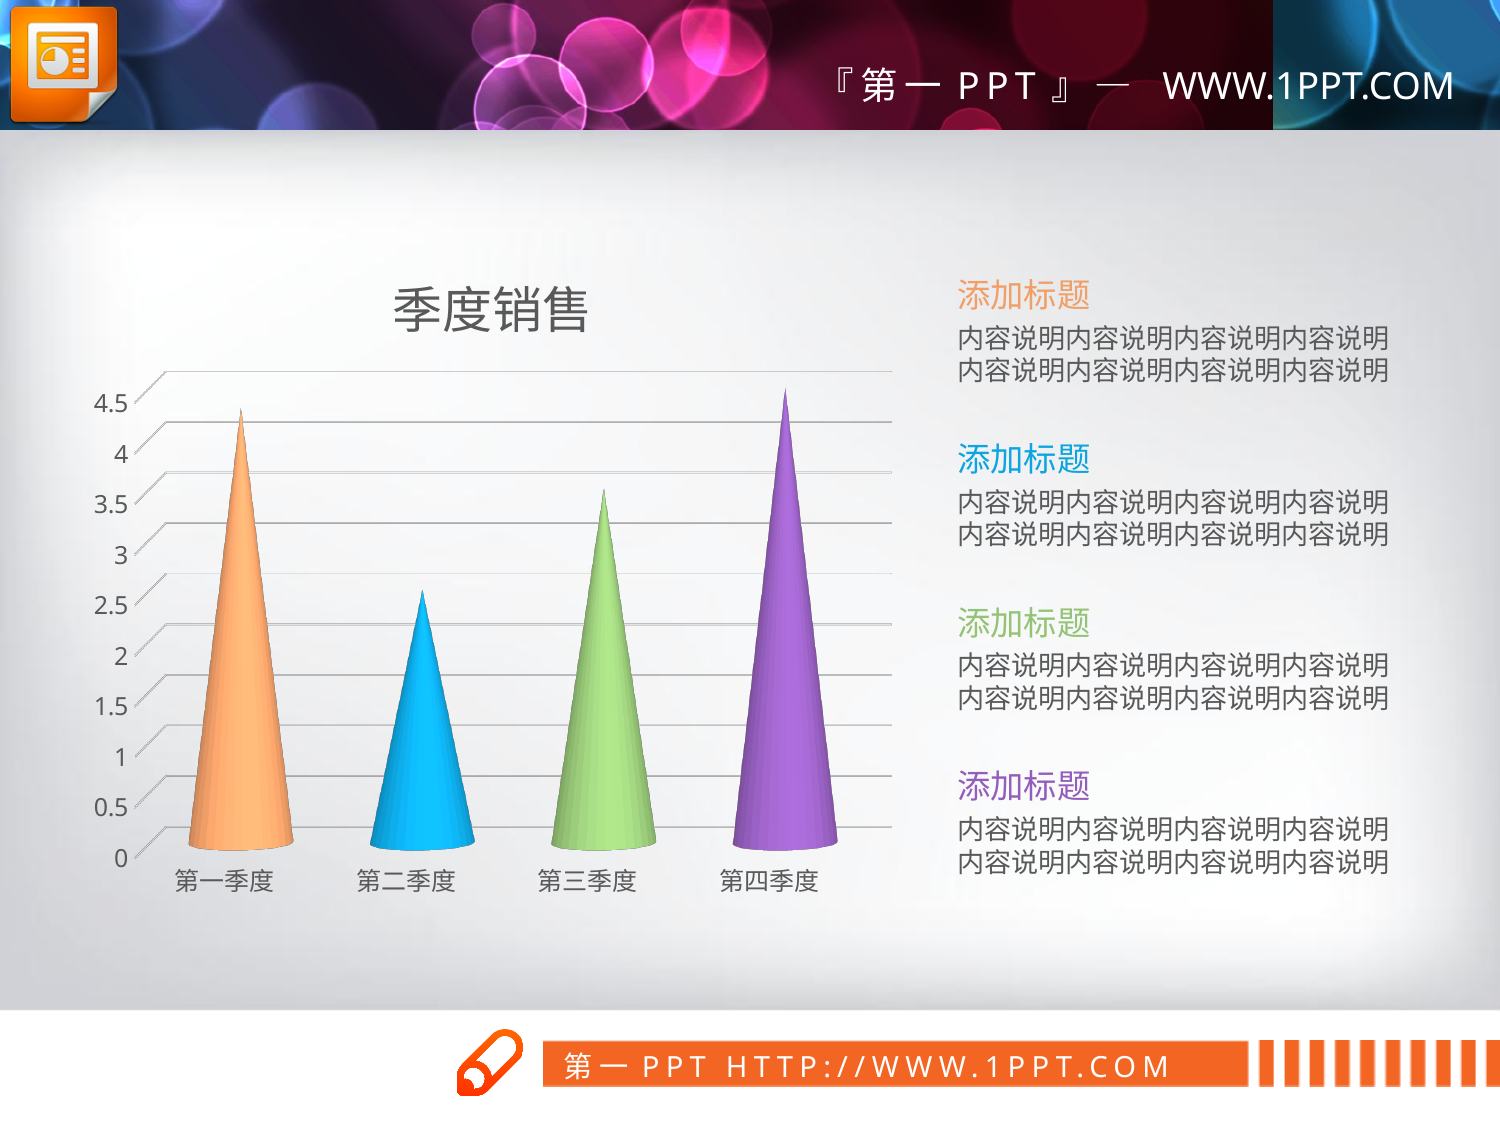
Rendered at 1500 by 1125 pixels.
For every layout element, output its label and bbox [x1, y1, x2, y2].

chart [74, 234, 911, 913]
text_box [942, 430, 1474, 559]
text_box [942, 757, 1474, 887]
text_box [942, 594, 1474, 723]
picture [0, 0, 1500, 1012]
picture [543, 1040, 1500, 1087]
text_box [942, 266, 1474, 395]
